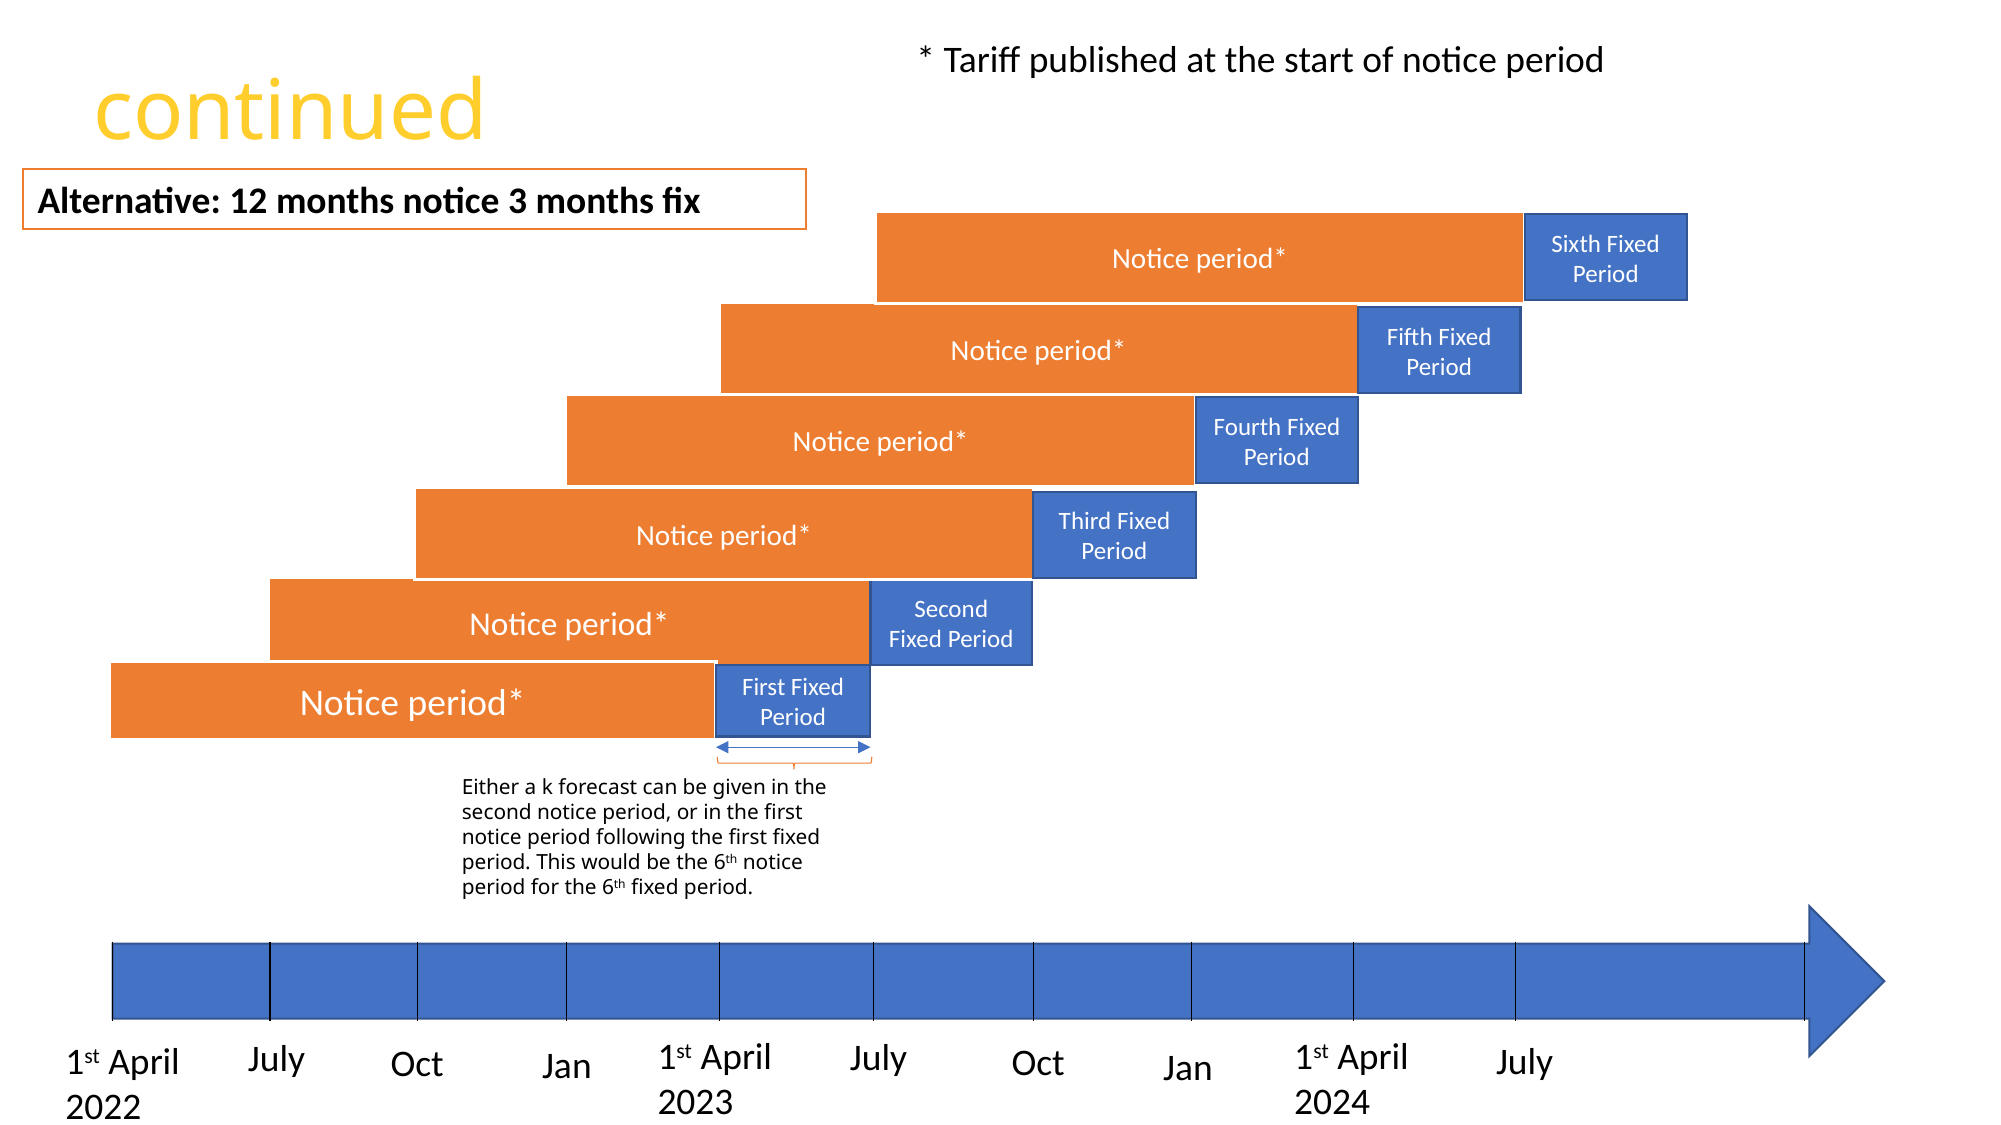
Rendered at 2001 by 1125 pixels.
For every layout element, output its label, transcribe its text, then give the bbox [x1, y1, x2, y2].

text_box Notice period* [268, 577, 869, 664]
text_box * Tariff published at the start of notice period [901, 27, 1822, 88]
text_box [113, 942, 269, 1020]
text_box Third Fixed Period [1032, 491, 1197, 579]
text_box Alternative: 12 months notice 3 months fix [22, 168, 807, 230]
text_box [418, 942, 566, 1020]
text_box [874, 942, 1033, 1020]
text_box Fourth Fixed Period [1195, 396, 1359, 484]
text_box Either a k forecast can be given in the second notice period, or in the first notice period following the first fixed period. This would be the 6th notice period for the 6th fixed period. [447, 766, 865, 982]
text_box 1st April 2022 [50, 1030, 200, 1125]
text_box [1805, 903, 1886, 1059]
text_box Notice period* [719, 302, 1359, 395]
text_box [720, 942, 873, 1020]
text_box [1192, 942, 1353, 1020]
text_box [1034, 942, 1191, 1020]
title continued [78, 28, 1922, 198]
text_box July [1481, 1030, 1569, 1090]
text_box [1516, 942, 1804, 1020]
text_box Notice period* [109, 661, 716, 740]
text_box Jan [527, 1033, 607, 1094]
text_box [1354, 942, 1515, 1020]
text_box Second Fixed Period [869, 580, 1033, 666]
text_box Notice period* [875, 211, 1525, 304]
text_box [716, 756, 873, 766]
text_box 1st April 2024 [1279, 1024, 1455, 1125]
text_box Notice period* [414, 487, 1034, 580]
text_box Notice period* [565, 394, 1196, 487]
text_box Fifth Fixed Period [1357, 306, 1522, 394]
text_box [271, 942, 417, 1020]
text_box Oct [996, 1030, 1080, 1091]
text_box Oct [375, 1031, 459, 1092]
text_box July [835, 1025, 923, 1086]
text_box First Fixed Period [715, 664, 871, 738]
text_box [567, 982, 718, 1020]
text_box 1st April 2023 [642, 1024, 810, 1125]
text_box July [233, 1026, 321, 1087]
text_box Jan [1148, 1035, 1228, 1095]
text_box Sixth Fixed Period [1524, 213, 1688, 301]
